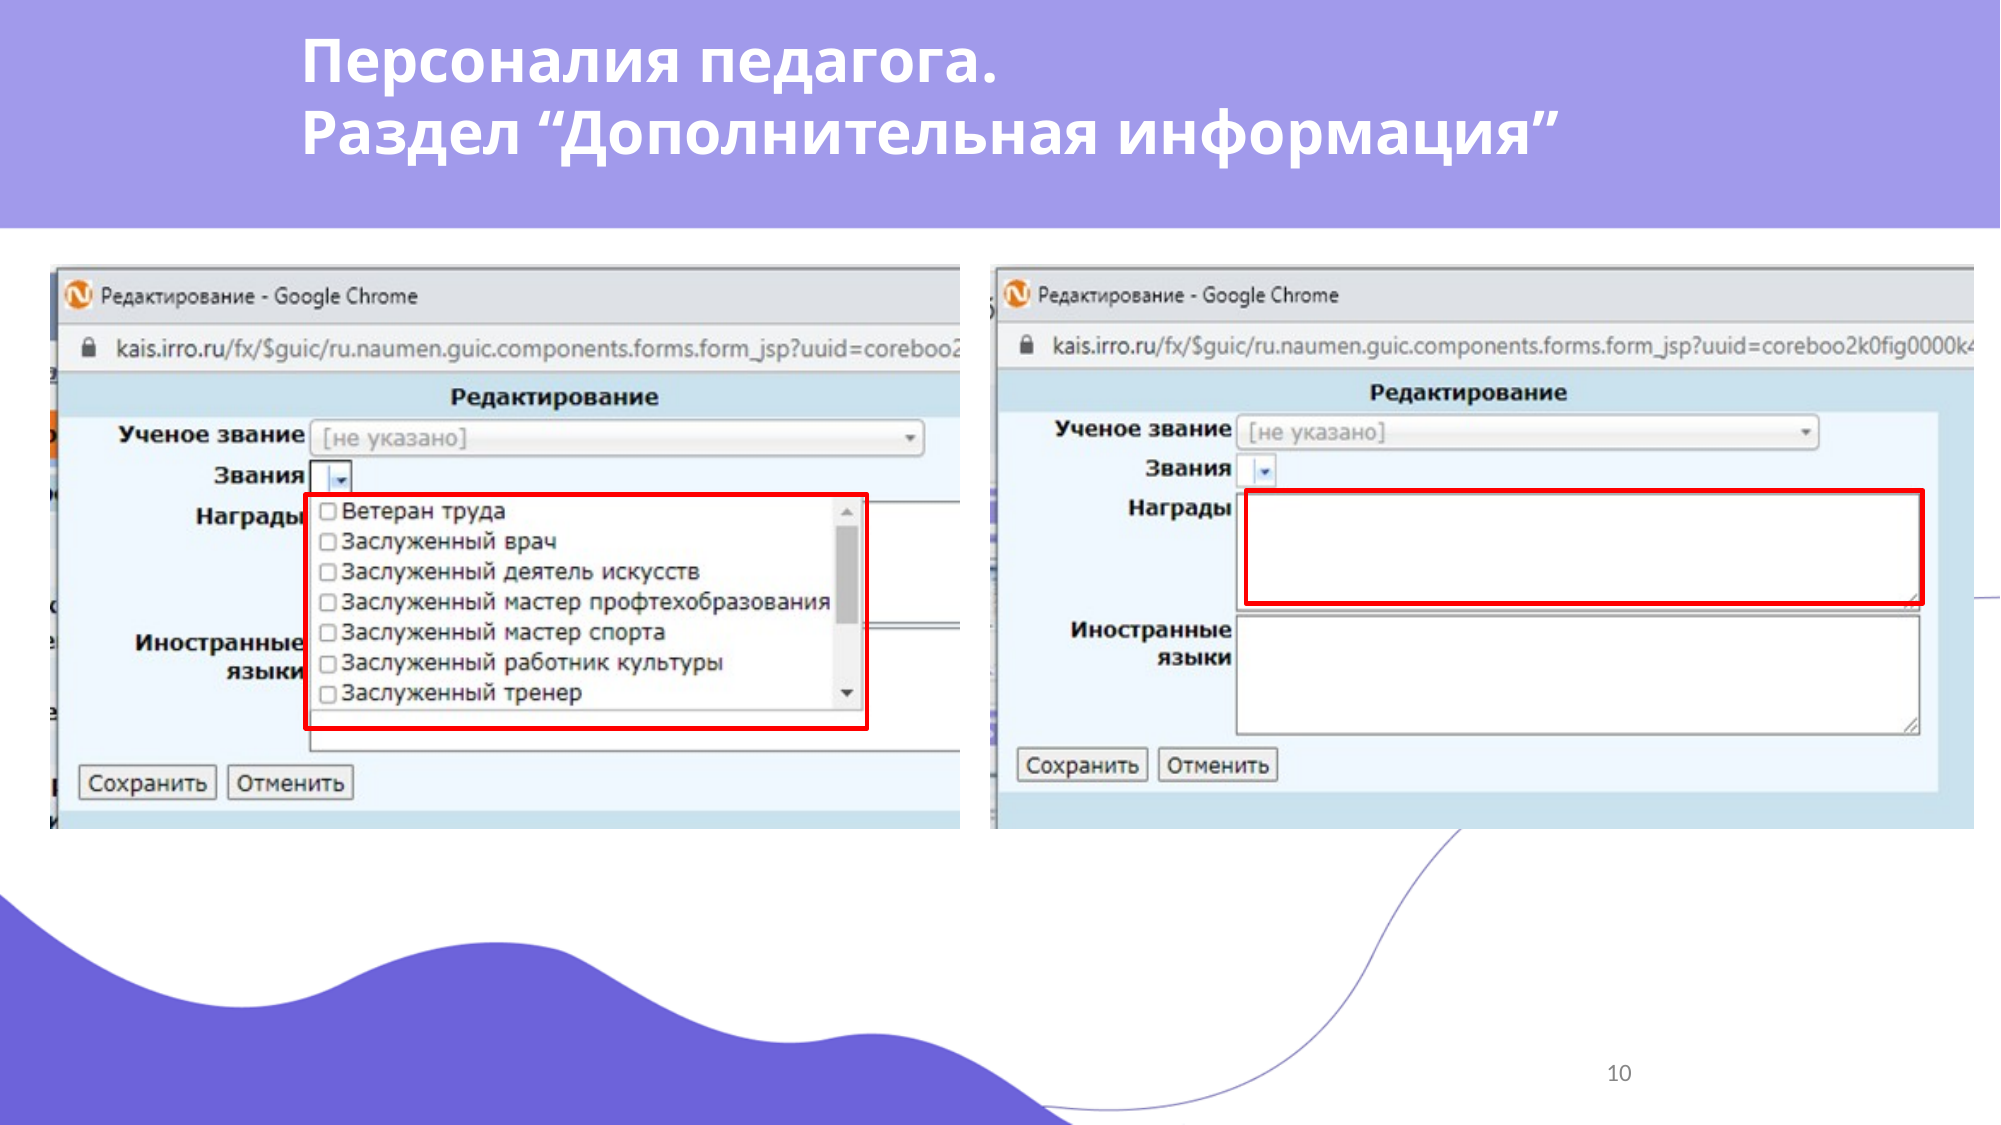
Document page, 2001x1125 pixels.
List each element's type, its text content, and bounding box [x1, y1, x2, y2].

picture [0, 0, 2000, 1125]
title Персоналия педагога. Раздел “Дополнительная информация” [297, 20, 1694, 211]
slide_number 10 [1600, 1060, 1639, 1125]
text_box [50, 264, 961, 830]
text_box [989, 264, 1975, 830]
